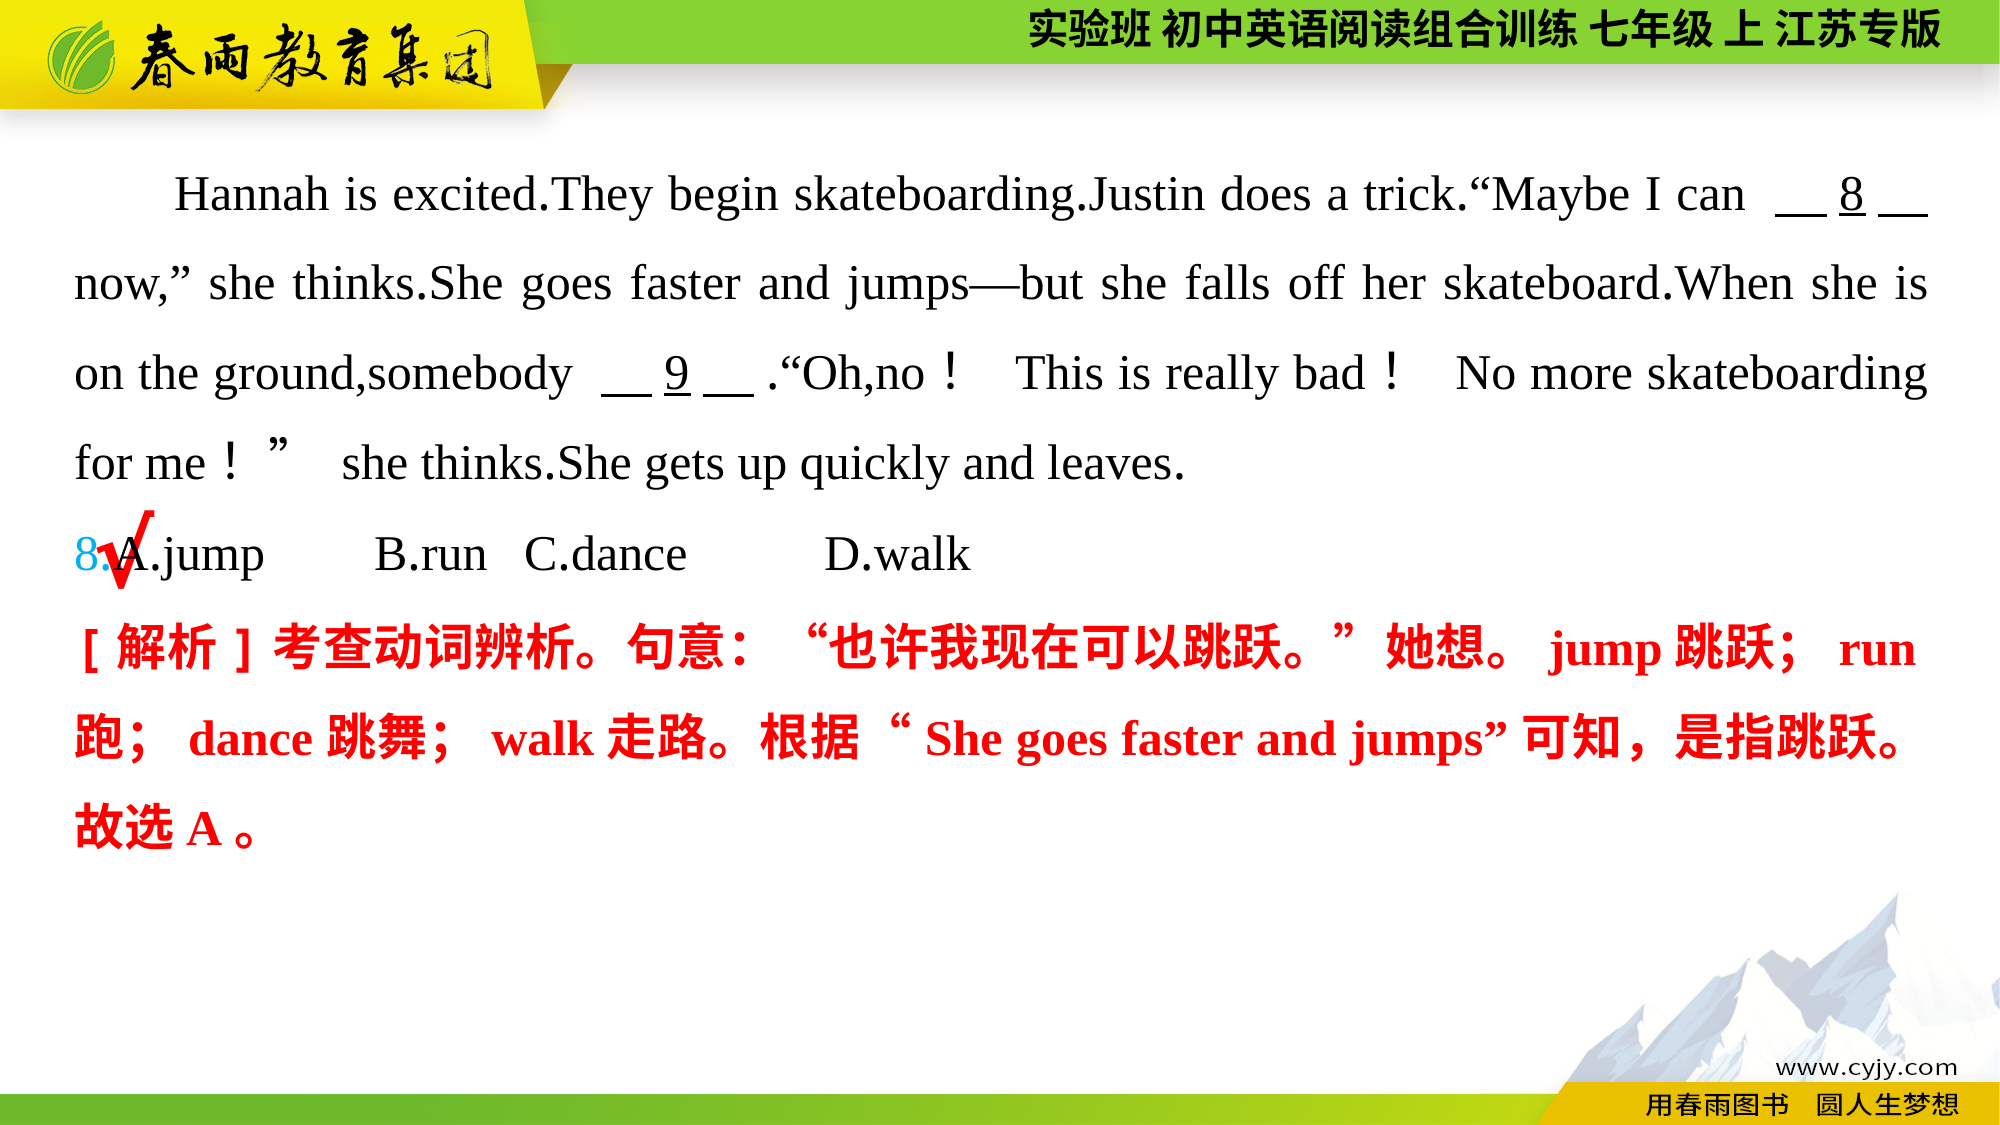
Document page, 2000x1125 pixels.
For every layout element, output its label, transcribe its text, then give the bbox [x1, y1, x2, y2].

text_box [解析]考查动词辨析。句意：“也许我现在可以跳跃。”她想。jump跳跃；run跑；dance跳舞；walk走路。根据“She goes faster and jumps”可知，是指跳跃。故选A。 [59, 577, 1944, 863]
picture [0, 0, 2000, 1125]
list Hannah is excited.They begin skateboarding.Justin does a trick.“Maybe I can 8 now,” she thinks.She goes faster and jumps—but she falls off her skateboard.When she is on the ground,somebody 9 .“Oh,no！ This is really bad！ No more skateboarding for me！” she thinks.She gets up quickly and leaves. 8.A.jump B.run C.dance D.walk [59, 122, 1944, 577]
